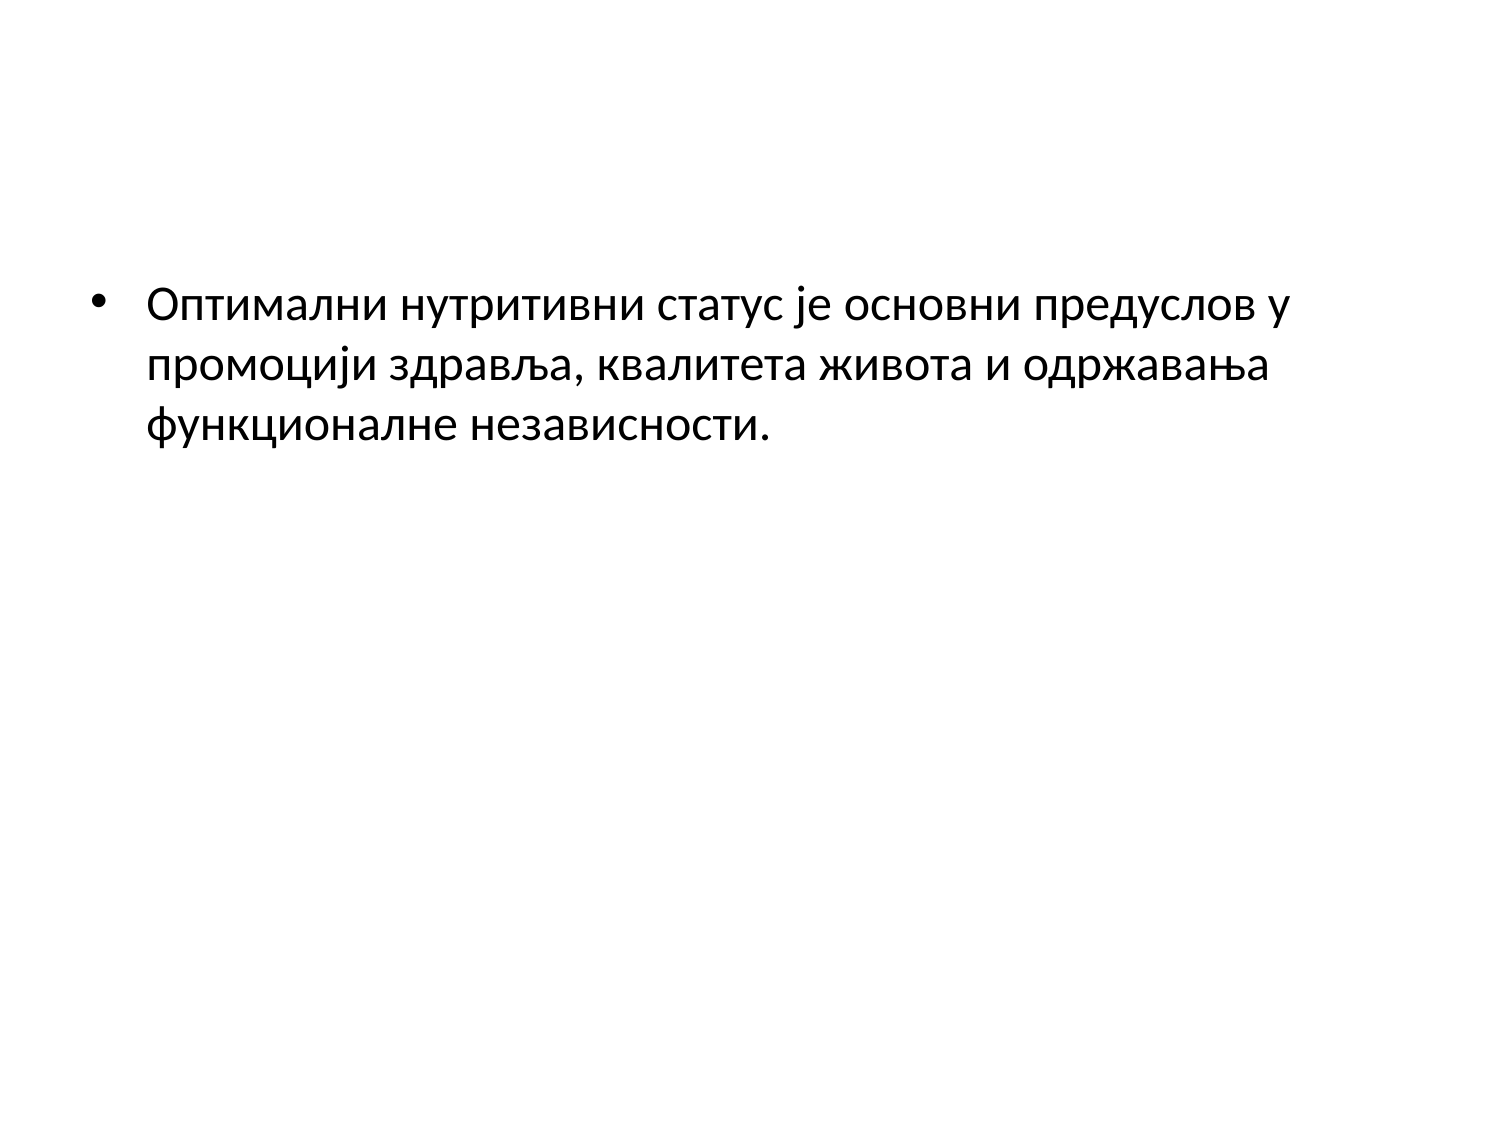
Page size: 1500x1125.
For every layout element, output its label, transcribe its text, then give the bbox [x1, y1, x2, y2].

list Оптимални нутритивни статус је основни предуслов у промоцији здравља, квалитета живота и одржавања функционалне независности. [75, 262, 1425, 1005]
